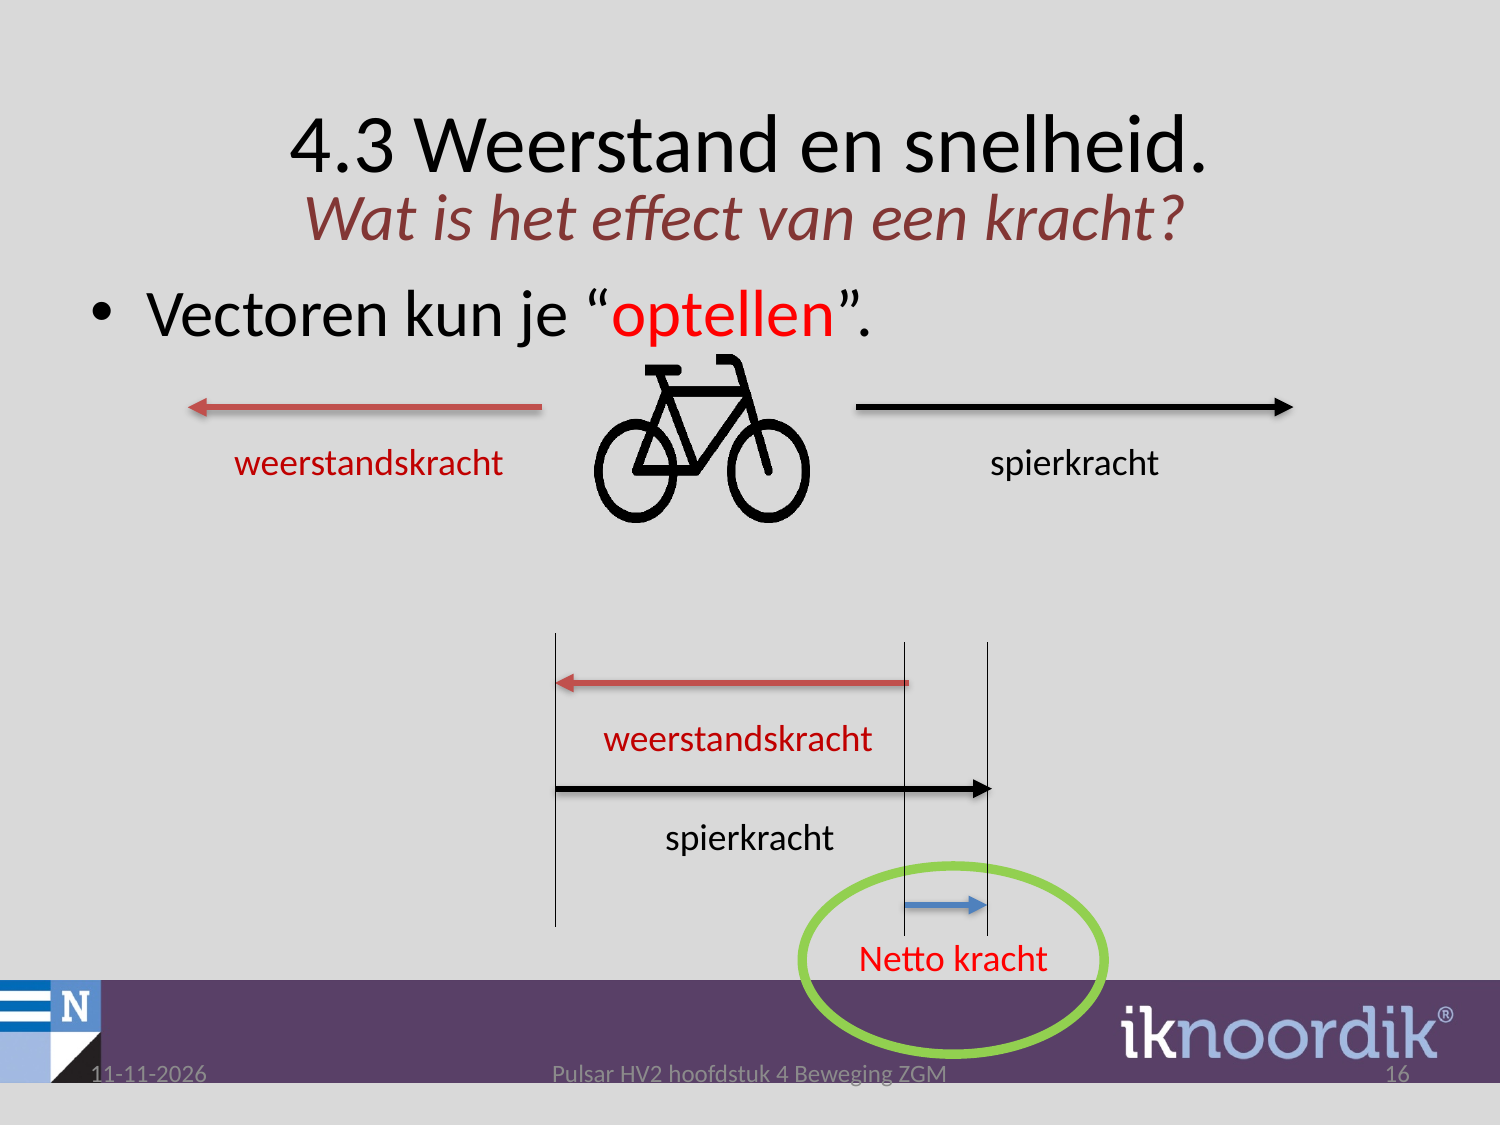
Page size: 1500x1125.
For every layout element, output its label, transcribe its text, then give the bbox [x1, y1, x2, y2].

slide_number 16 [1074, 1042, 1425, 1103]
list Vectoren kun je “optellen”. [74, 262, 1426, 1006]
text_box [187, 353, 1294, 523]
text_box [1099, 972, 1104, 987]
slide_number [75, 1042, 425, 1103]
text_box [802, 869, 1105, 1055]
title 4.3 Weerstand en snelheid. [74, 44, 1426, 233]
footer Pulsar HV2 hoofdstuk 4 Beweging ZGM [512, 1042, 988, 1103]
text_box Wat is het effect van een kracht? [289, 166, 1211, 262]
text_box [559, 682, 900, 867]
picture [0, 980, 876, 1083]
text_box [908, 682, 983, 867]
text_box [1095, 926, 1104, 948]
picture [988, 980, 1500, 1083]
